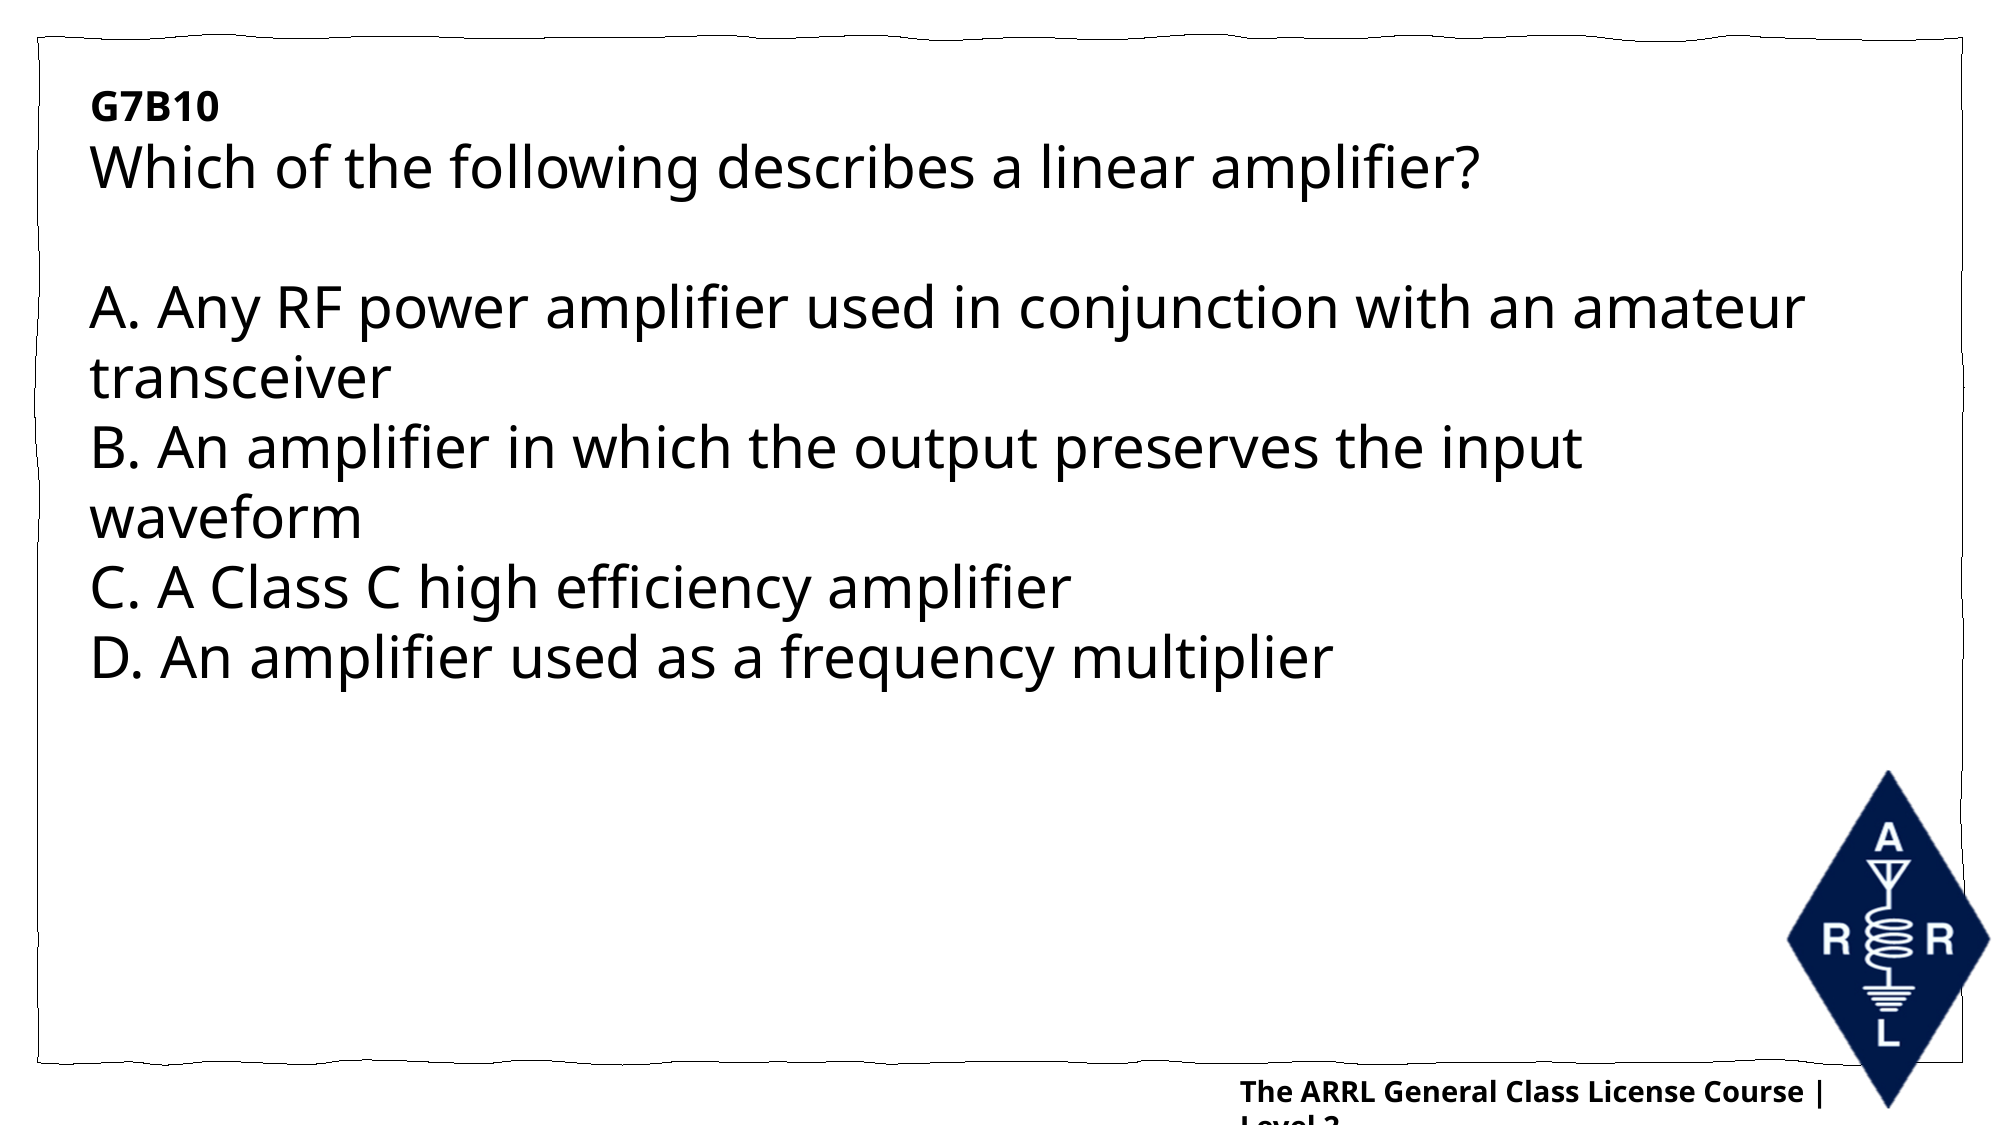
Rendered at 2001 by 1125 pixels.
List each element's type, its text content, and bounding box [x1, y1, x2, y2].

picture [1773, 752, 1999, 1125]
text_box G7B10 Which of the following describes a linear amplifier? A. Any RF power amplifier used in conjunction with an amateur transceiver B. An amplifier in which the output preserves the input waveform C. A Class C high efficiency amplifier D. An amplifier used as a frequency multiplier [75, 72, 1850, 698]
